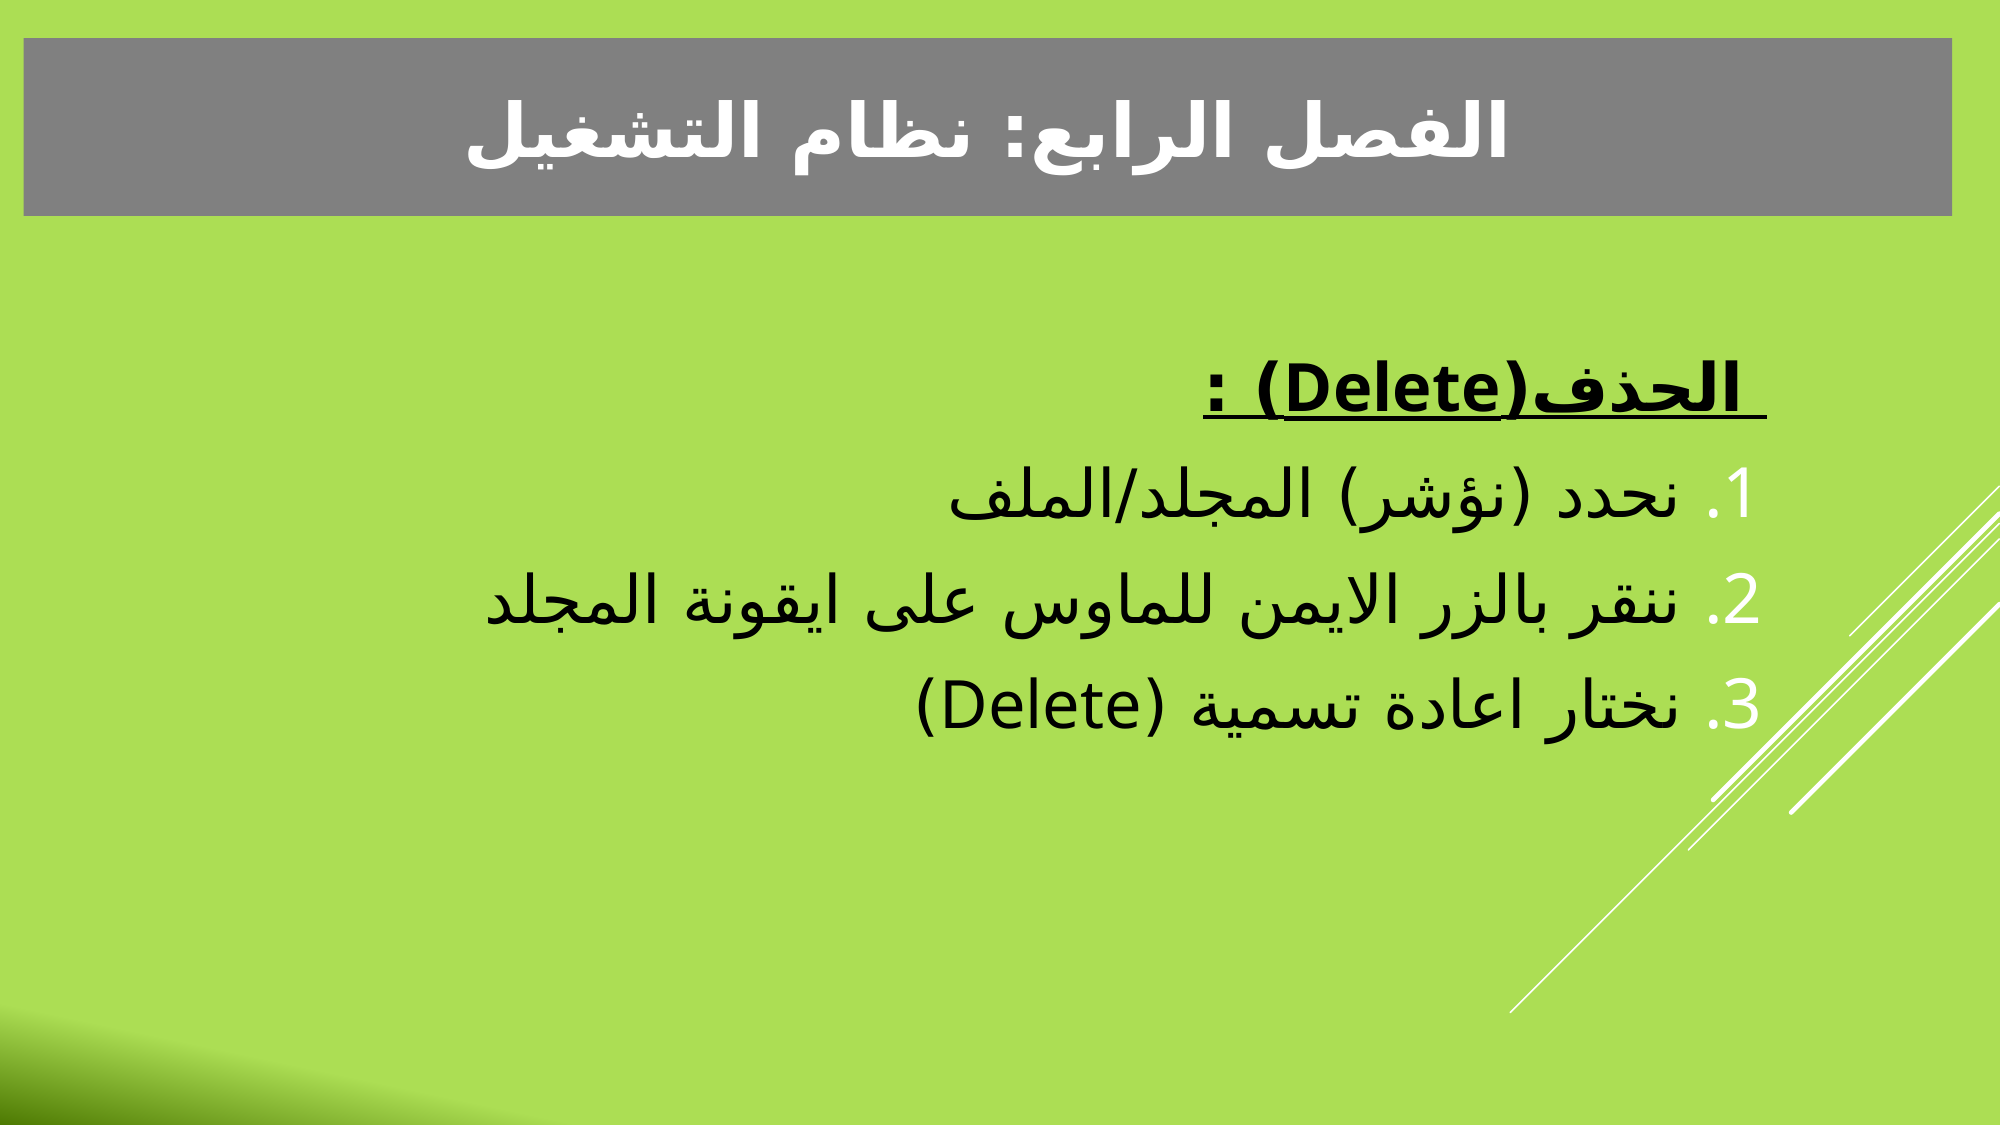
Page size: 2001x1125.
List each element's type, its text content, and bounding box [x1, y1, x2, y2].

list الحذف(Delete) : نحدد (نؤشر) المجلد/الملف ننقر بالزر الايمن للماوس على ايقونة المجلد نختار اعادة تسمية (Delete) [145, 161, 1782, 926]
text_box الفصل الرابع: نظام التشغيل [23, 38, 1953, 216]
